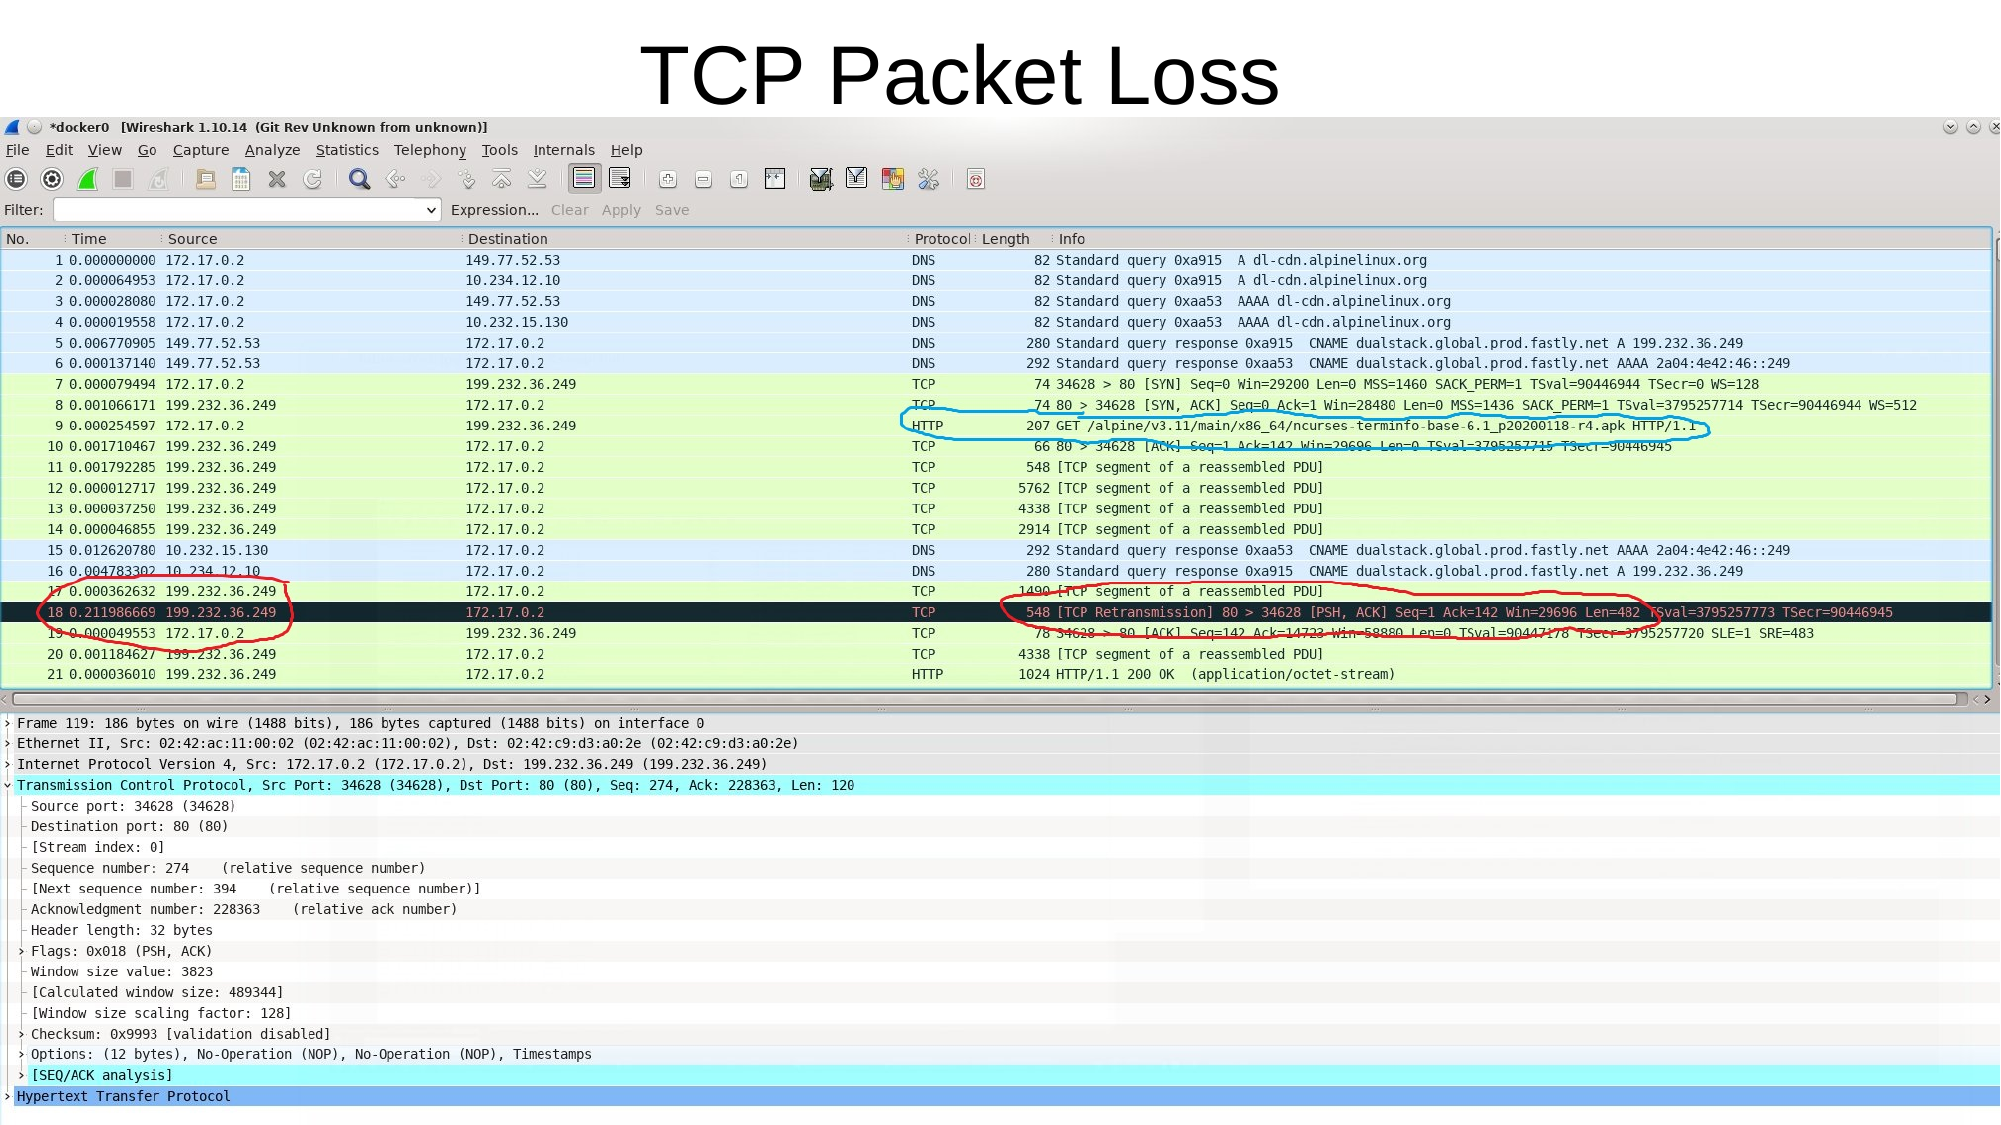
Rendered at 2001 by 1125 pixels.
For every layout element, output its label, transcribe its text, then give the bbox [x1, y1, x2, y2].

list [0, 116, 2000, 1125]
title TCP Packet Loss [60, 0, 1861, 114]
